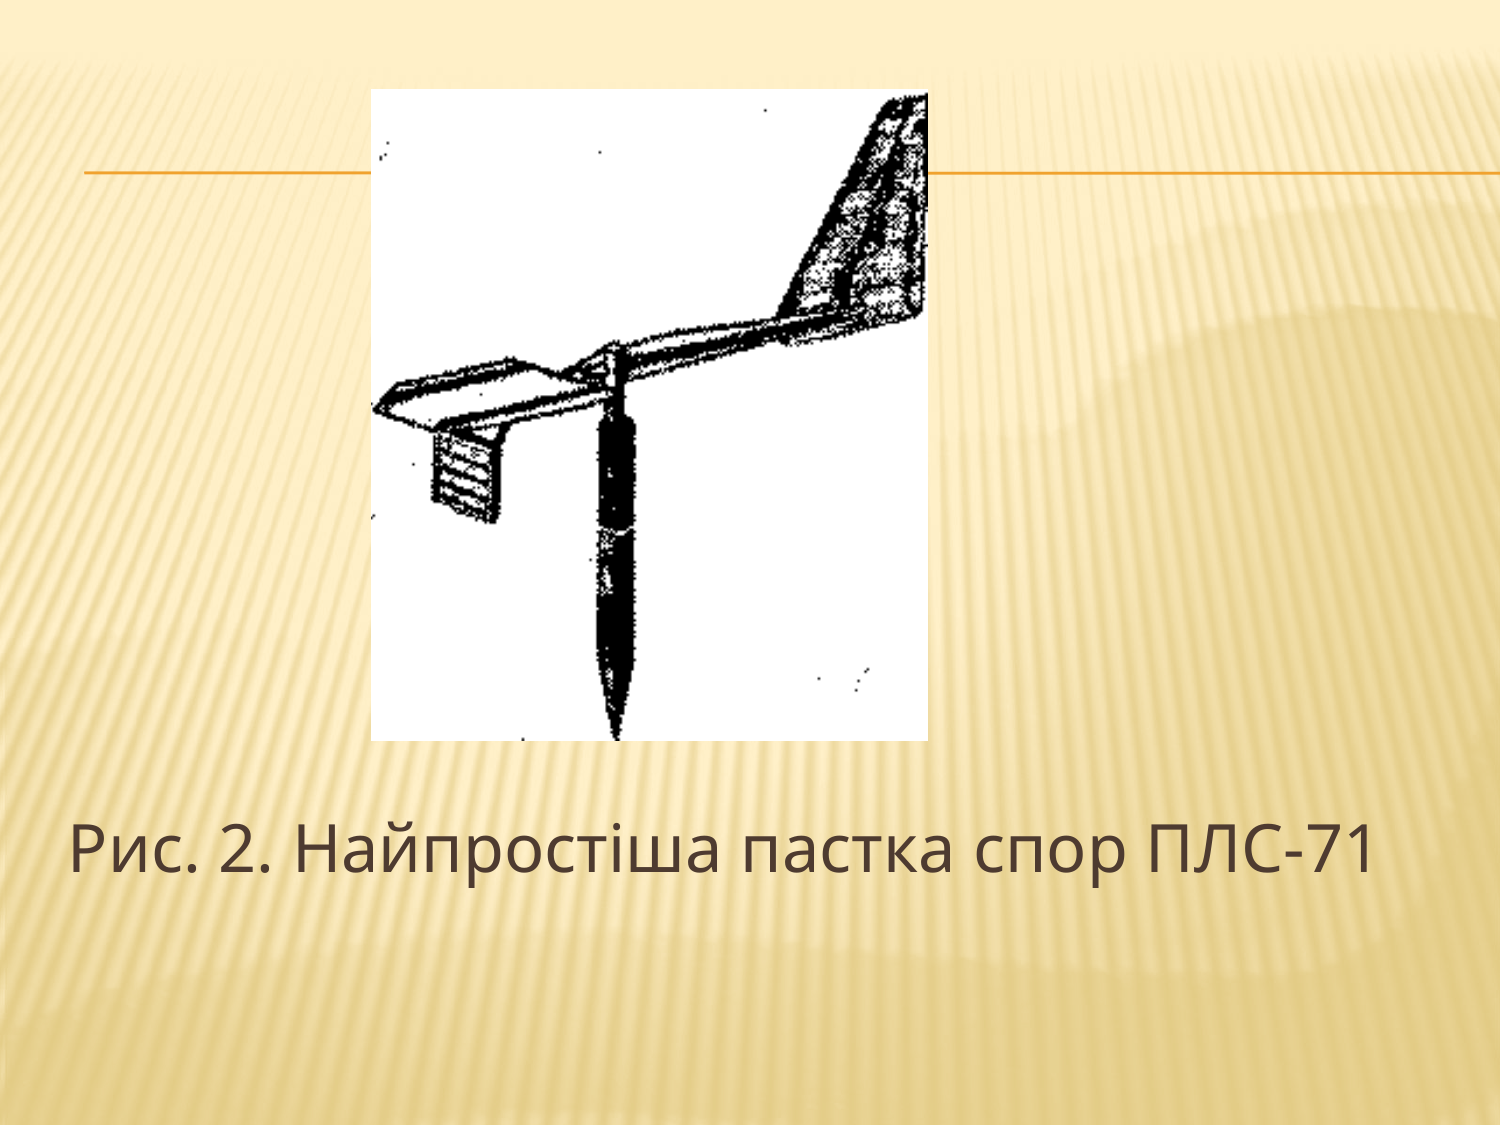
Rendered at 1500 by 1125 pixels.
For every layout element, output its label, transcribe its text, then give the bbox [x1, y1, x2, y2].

list Рис. 2. Найпростіша пастка спор ПЛС-71 [53, 798, 1447, 976]
picture [371, 89, 928, 741]
